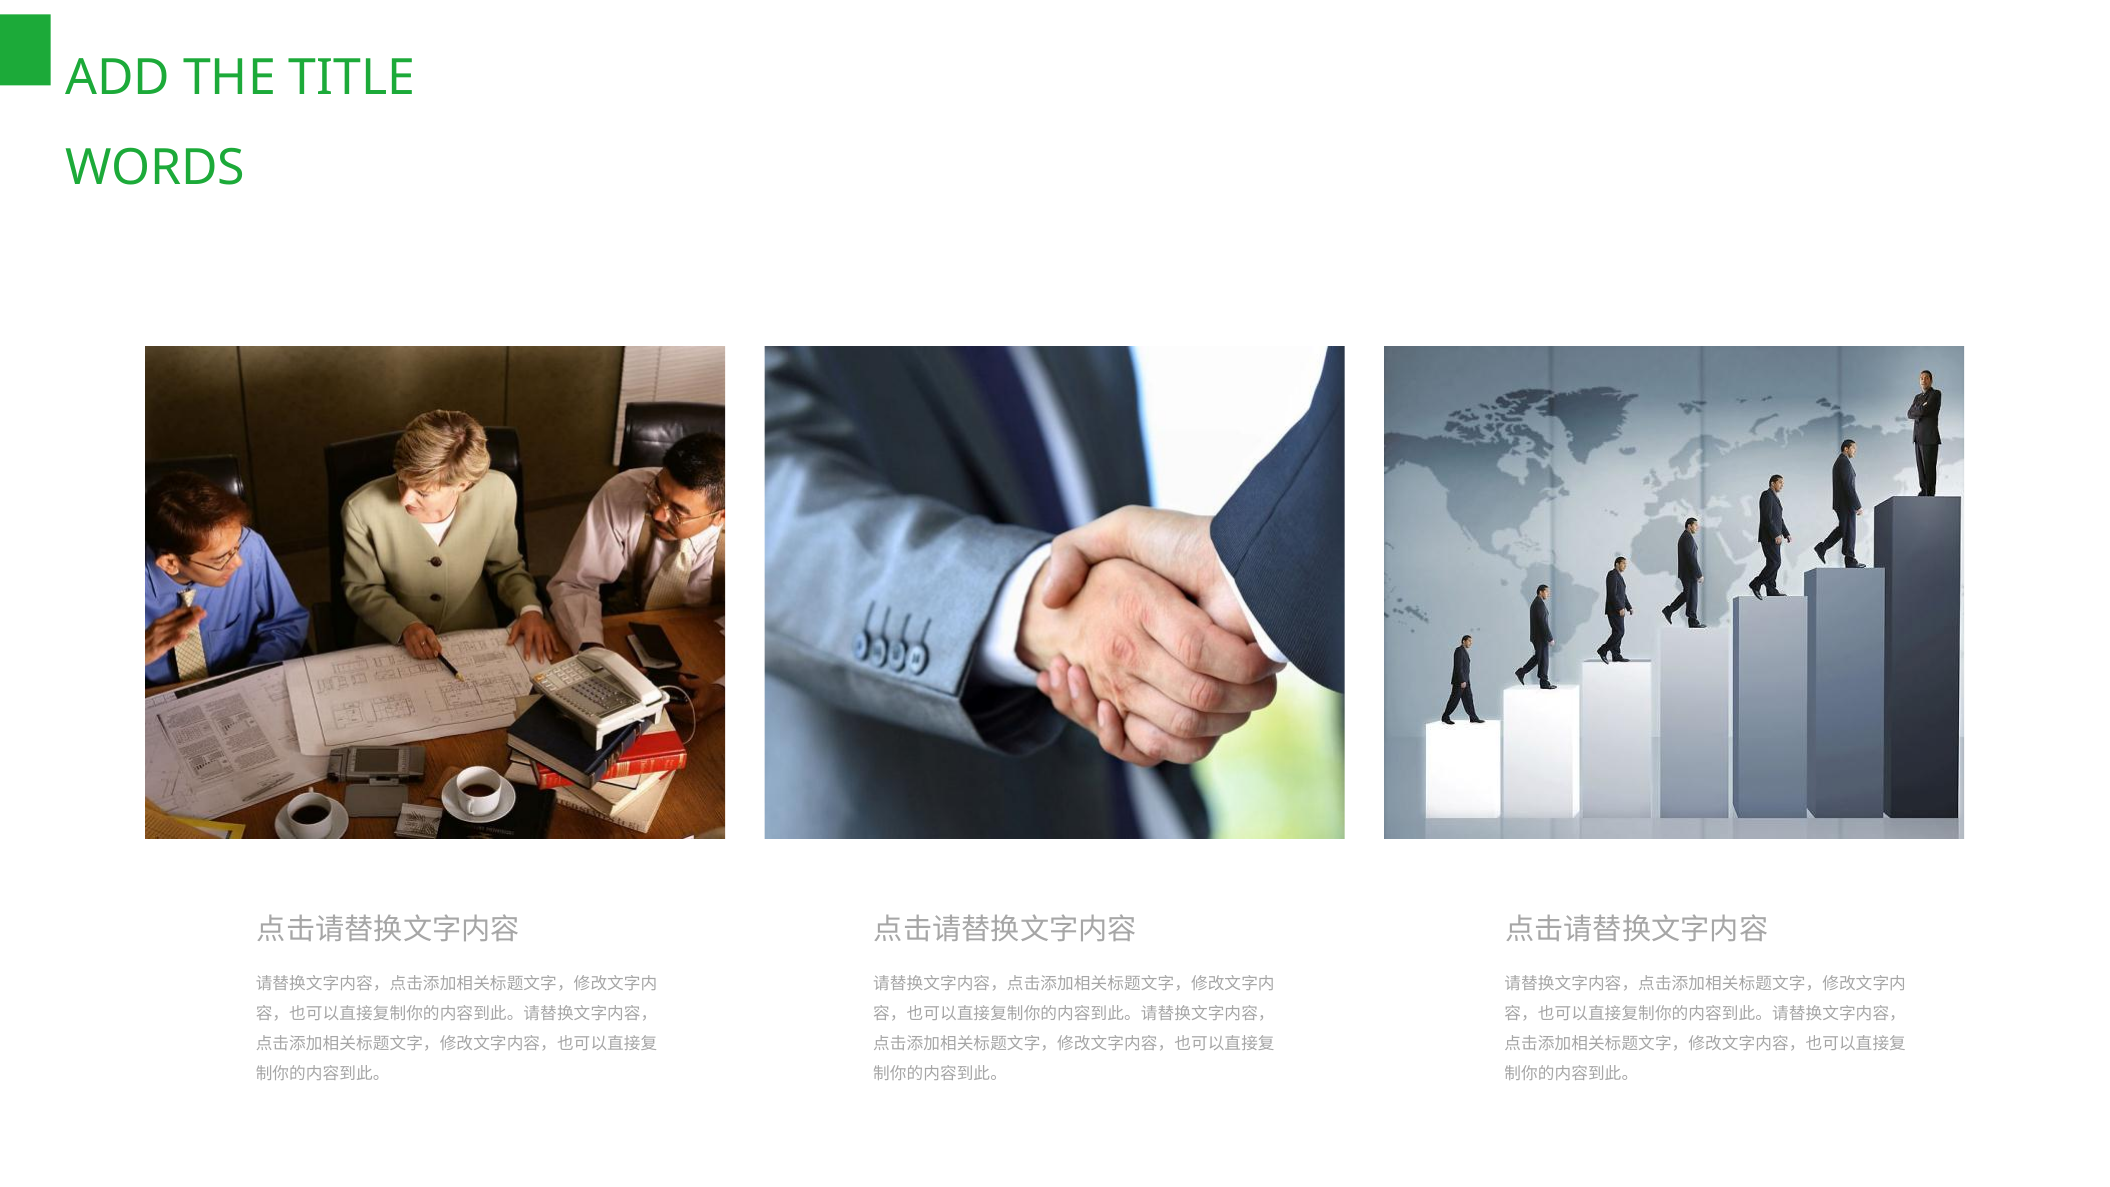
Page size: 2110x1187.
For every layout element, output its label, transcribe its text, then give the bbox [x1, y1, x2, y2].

text_box 点击请替换文字内容 [1488, 902, 1785, 954]
text_box [764, 346, 1346, 840]
text_box [144, 346, 726, 840]
text_box [1383, 346, 1965, 840]
text_box 请替换文字内容，点击添加相关标题文字，修改文字内容，也可以直接复制你的内容到此。请替换文字内容，点击添加相关标题文字，修改文字内容，也可以直接复制你的内容到此。 [1488, 954, 1933, 1091]
text_box 点击请替换文字内容 [857, 902, 1154, 954]
text_box 请替换文字内容，点击添加相关标题文字，修改文字内容，也可以直接复制你的内容到此。请替换文字内容，点击添加相关标题文字，修改文字内容，也可以直接复制你的内容到此。 [856, 954, 1302, 1091]
text_box 请替换文字内容，点击添加相关标题文字，修改文字内容，也可以直接复制你的内容到此。请替换文字内容，点击添加相关标题文字，修改文字内容，也可以直接复制你的内容到此。 [239, 954, 685, 1091]
text_box ADD THE TITLE WORDS [50, 7, 583, 202]
text_box 点击请替换文字内容 [240, 902, 537, 954]
